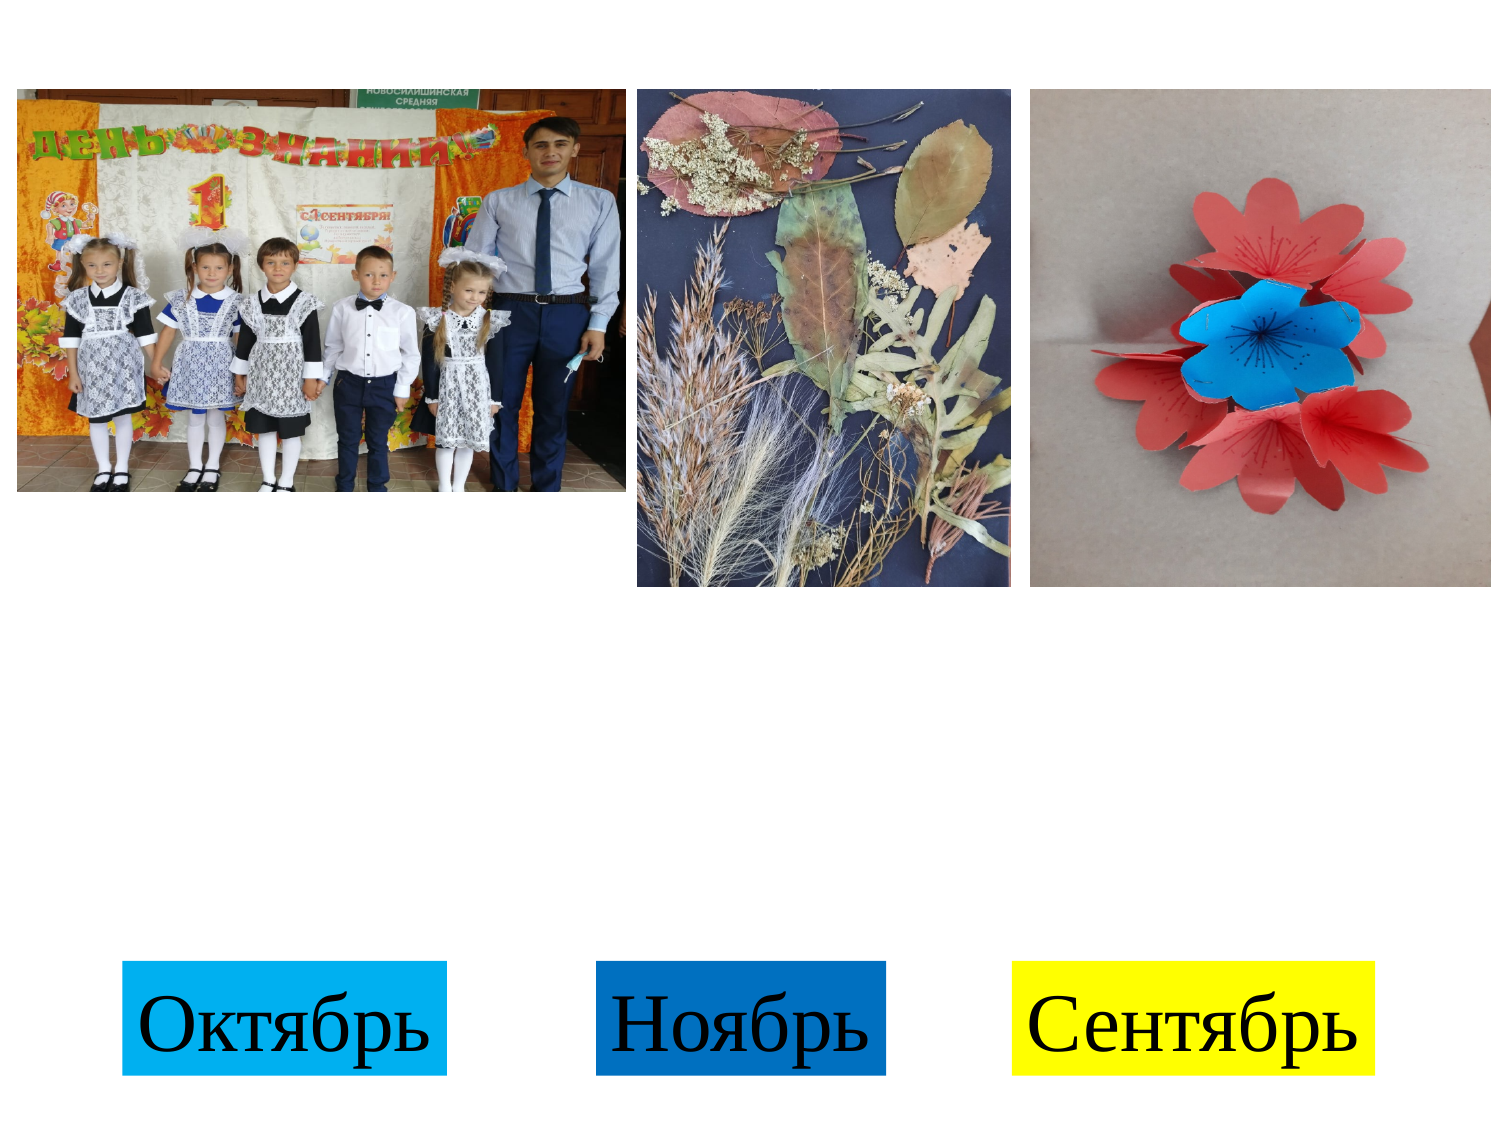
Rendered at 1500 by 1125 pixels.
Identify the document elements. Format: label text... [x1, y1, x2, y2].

picture [637, 89, 1011, 588]
text_box Ноябрь [596, 960, 887, 1076]
picture [1029, 89, 1491, 588]
text_box Октябрь [122, 960, 447, 1076]
picture [17, 89, 627, 492]
text_box Сентябрь [1011, 960, 1376, 1076]
